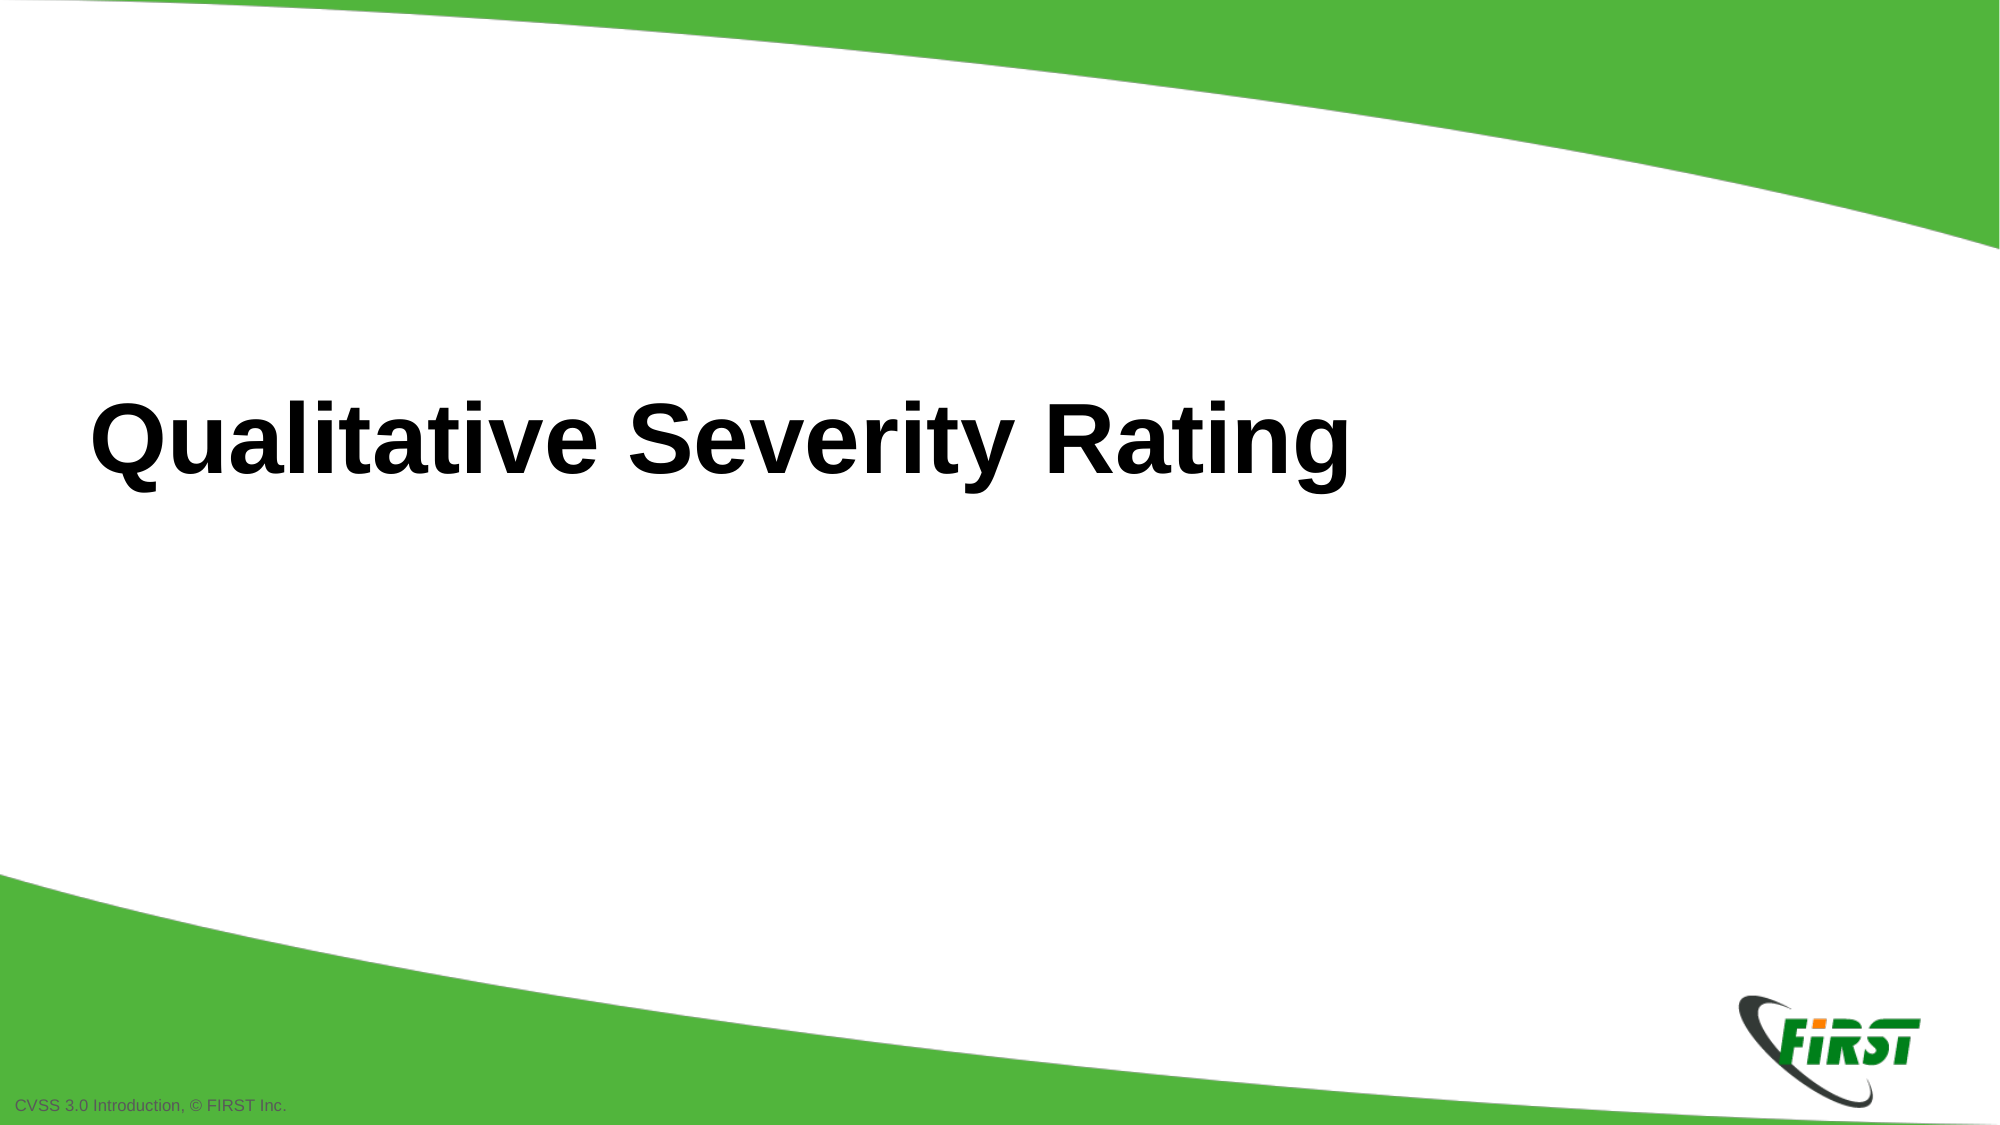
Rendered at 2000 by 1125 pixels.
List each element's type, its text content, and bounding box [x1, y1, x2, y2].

text_box Qualitative Severity Rating [74, 366, 1800, 715]
text_box [74, 761, 1800, 973]
picture [0, 0, 2000, 1125]
